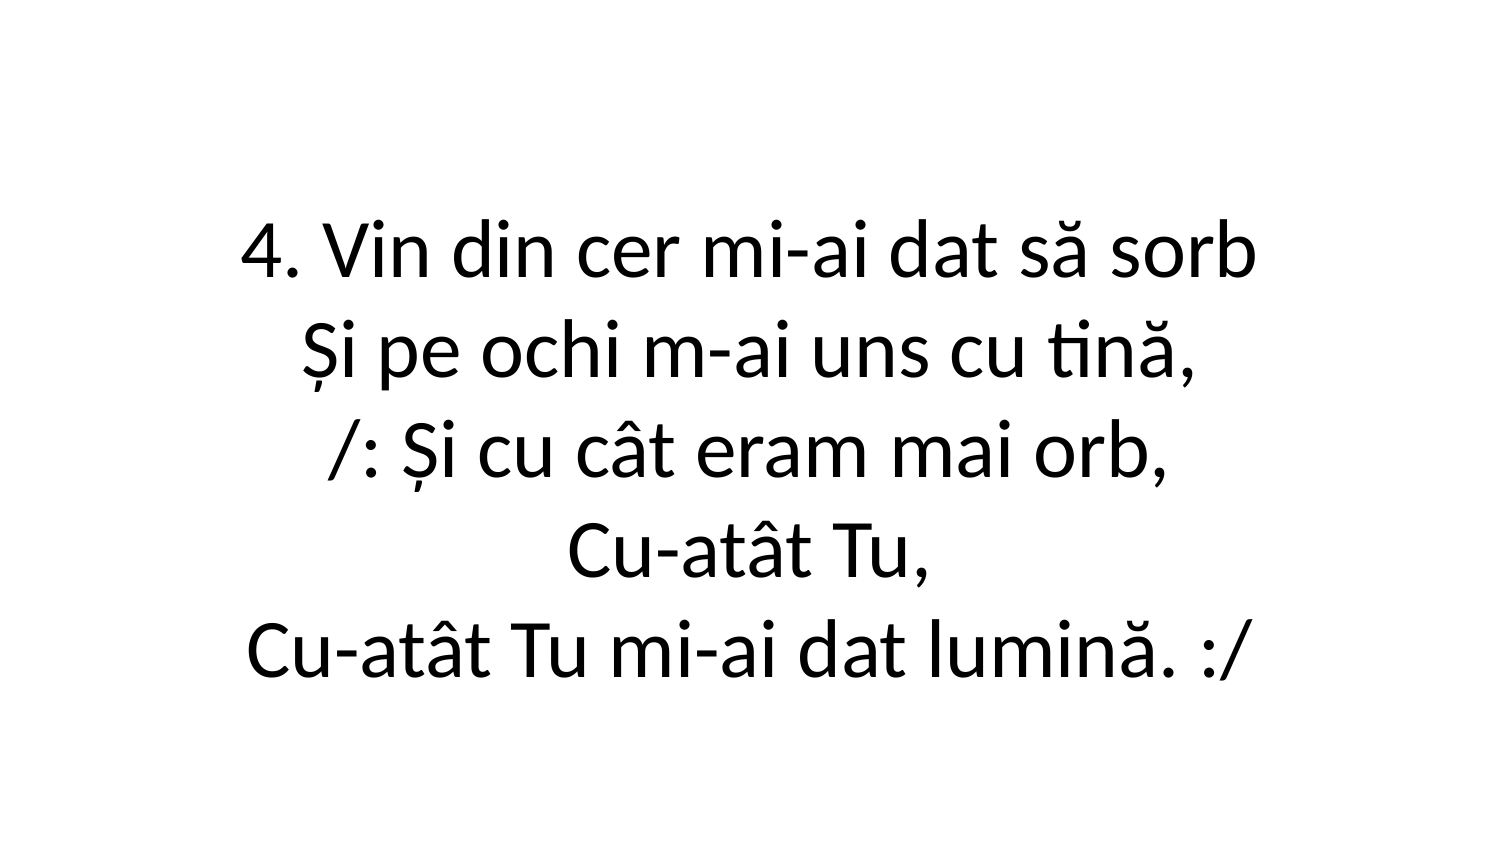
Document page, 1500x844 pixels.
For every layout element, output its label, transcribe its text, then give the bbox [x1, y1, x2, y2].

text_box 4. Vin din cer mi-ai dat să sorb Și pe ochi m-ai uns cu tină, /: Și cu cât eram mai orb, Cu-atât Tu, Cu-atât Tu mi-ai dat lumină. :/ [225, 142, 1275, 702]
